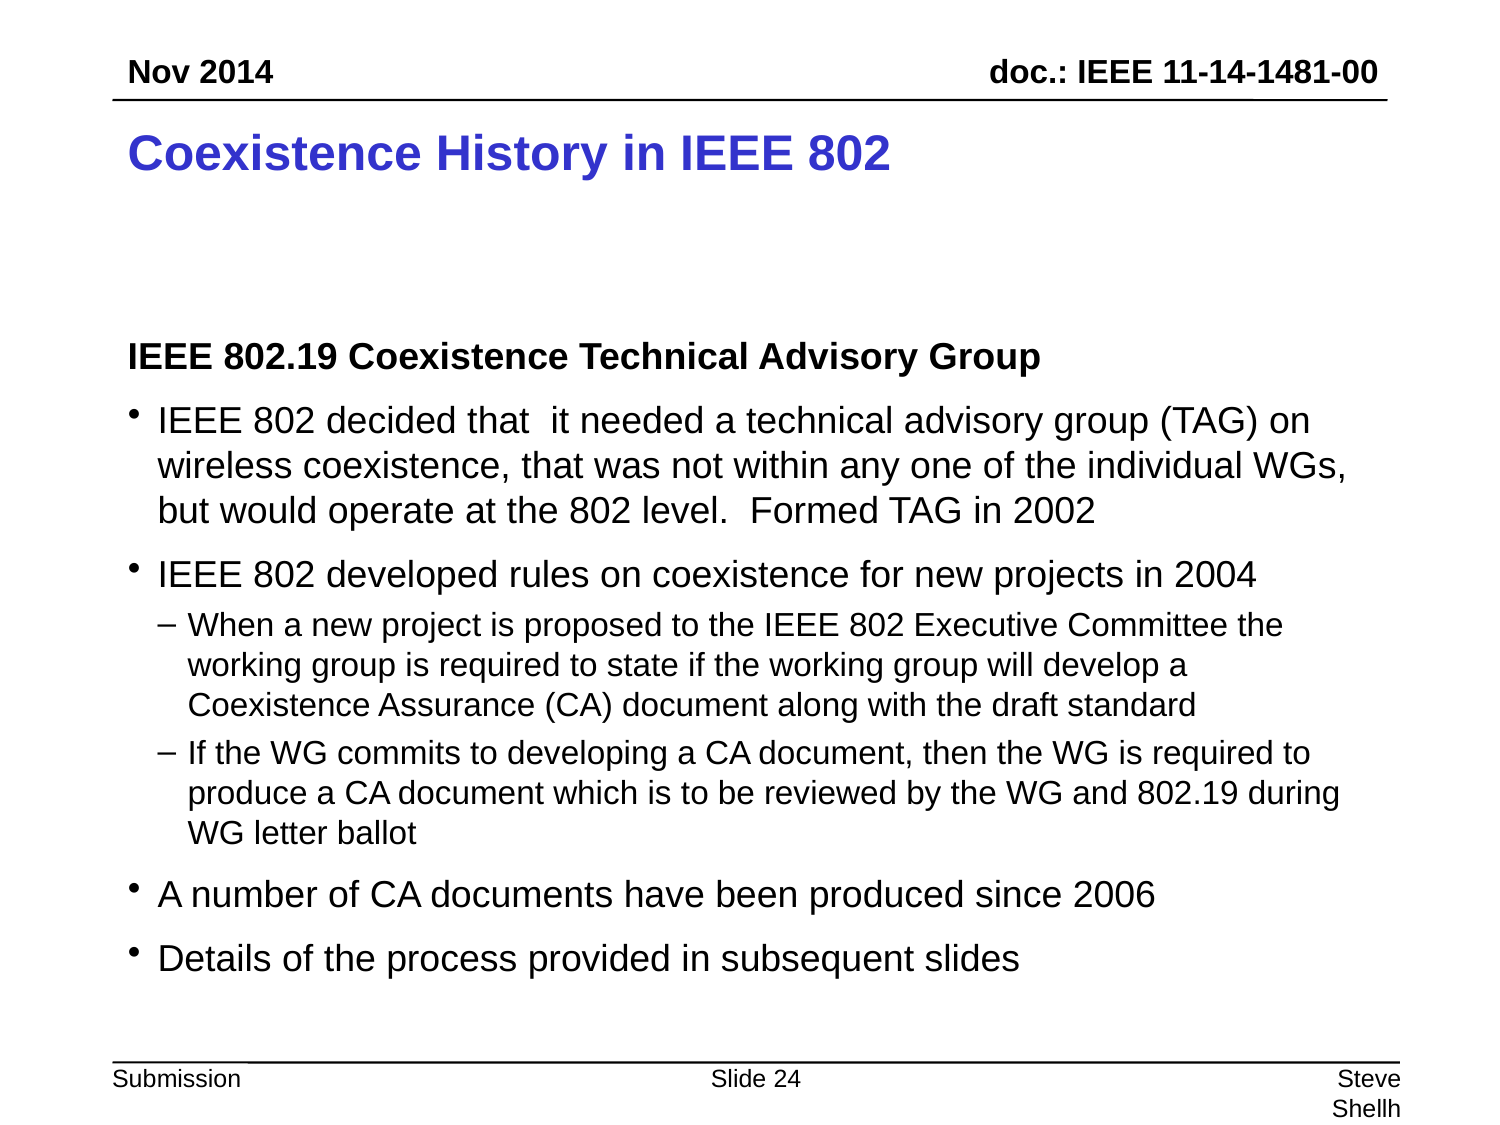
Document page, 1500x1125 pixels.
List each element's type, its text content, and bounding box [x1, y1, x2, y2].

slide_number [112, 40, 463, 101]
title Coexistence History in IEEE 802 [112, 112, 1388, 288]
list IEEE 802.19 Coexistence Technical Advisory Group IEEE 802 decided that it needed a technical advisory group (TAG) on wireless coexistence, that was not within any one of the individual WGs, but would operate at the 802 level. Formed TAG in 2002 IEEE 802 developed rules on coexistence for new projects in 2004 When a new project is proposed to the IEEE 802 Executive Committee the working group is required to state if the working group will develop a Coexistence Assurance (CA) document along with the draft standard If the WG commits to developing a CA document, then the WG is required to produce a CA document which is to be reviewed by the WG and 802.19 during WG letter ballot A number of CA documents have been produced since 2006 Details of the process provided in subsequent slides [112, 324, 1388, 1000]
footer Steve Shellhammer, Qualcomm [1320, 1061, 1402, 1093]
slide_number Slide 24 [709, 1061, 803, 1093]
